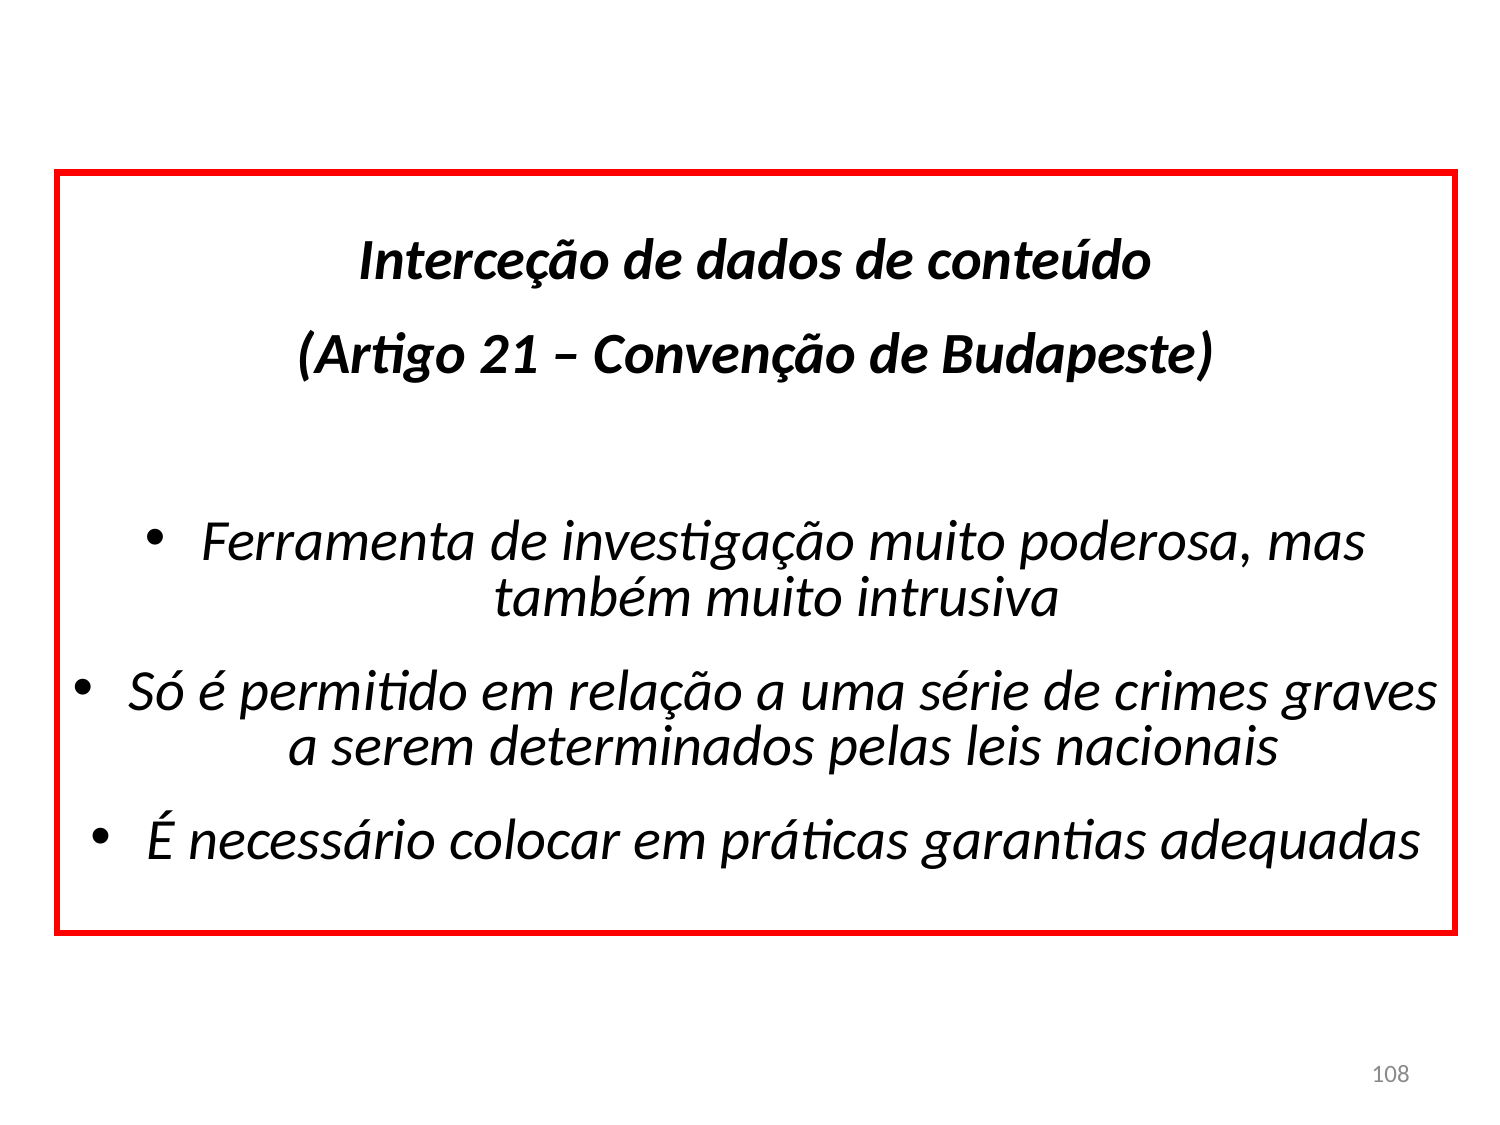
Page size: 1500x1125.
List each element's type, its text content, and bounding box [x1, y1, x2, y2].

slide_number 108 [1074, 1042, 1425, 1103]
text_box Interceção de dados de conteúdo (Artigo 21 – Convenção de Budapeste) Ferramenta de investigação muito poderosa, mas também muito intrusiva Só é permitido em relação a uma série de crimes graves a serem determinados pelas leis nacionais É necessário colocar em práticas garantias adequadas [57, 172, 1455, 934]
